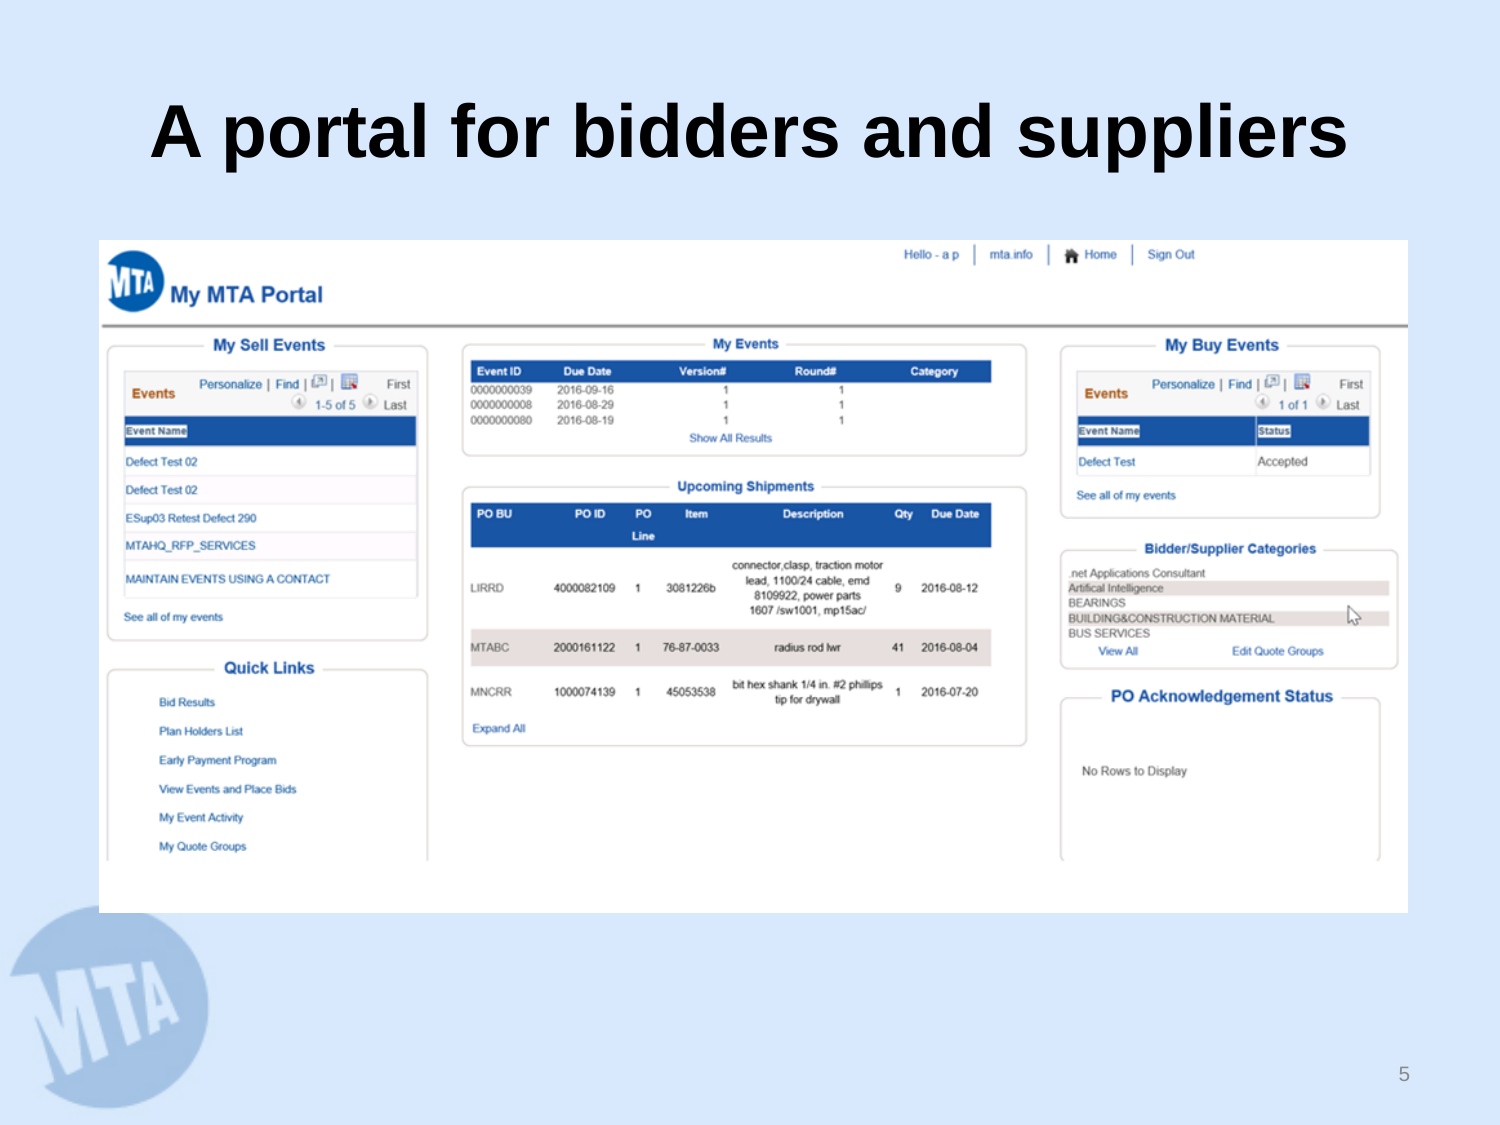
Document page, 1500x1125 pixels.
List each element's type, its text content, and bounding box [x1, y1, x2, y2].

title A portal for bidders and suppliers [75, 33, 1425, 222]
slide_number 4 [1074, 1042, 1425, 1103]
picture [0, 0, 1500, 1125]
